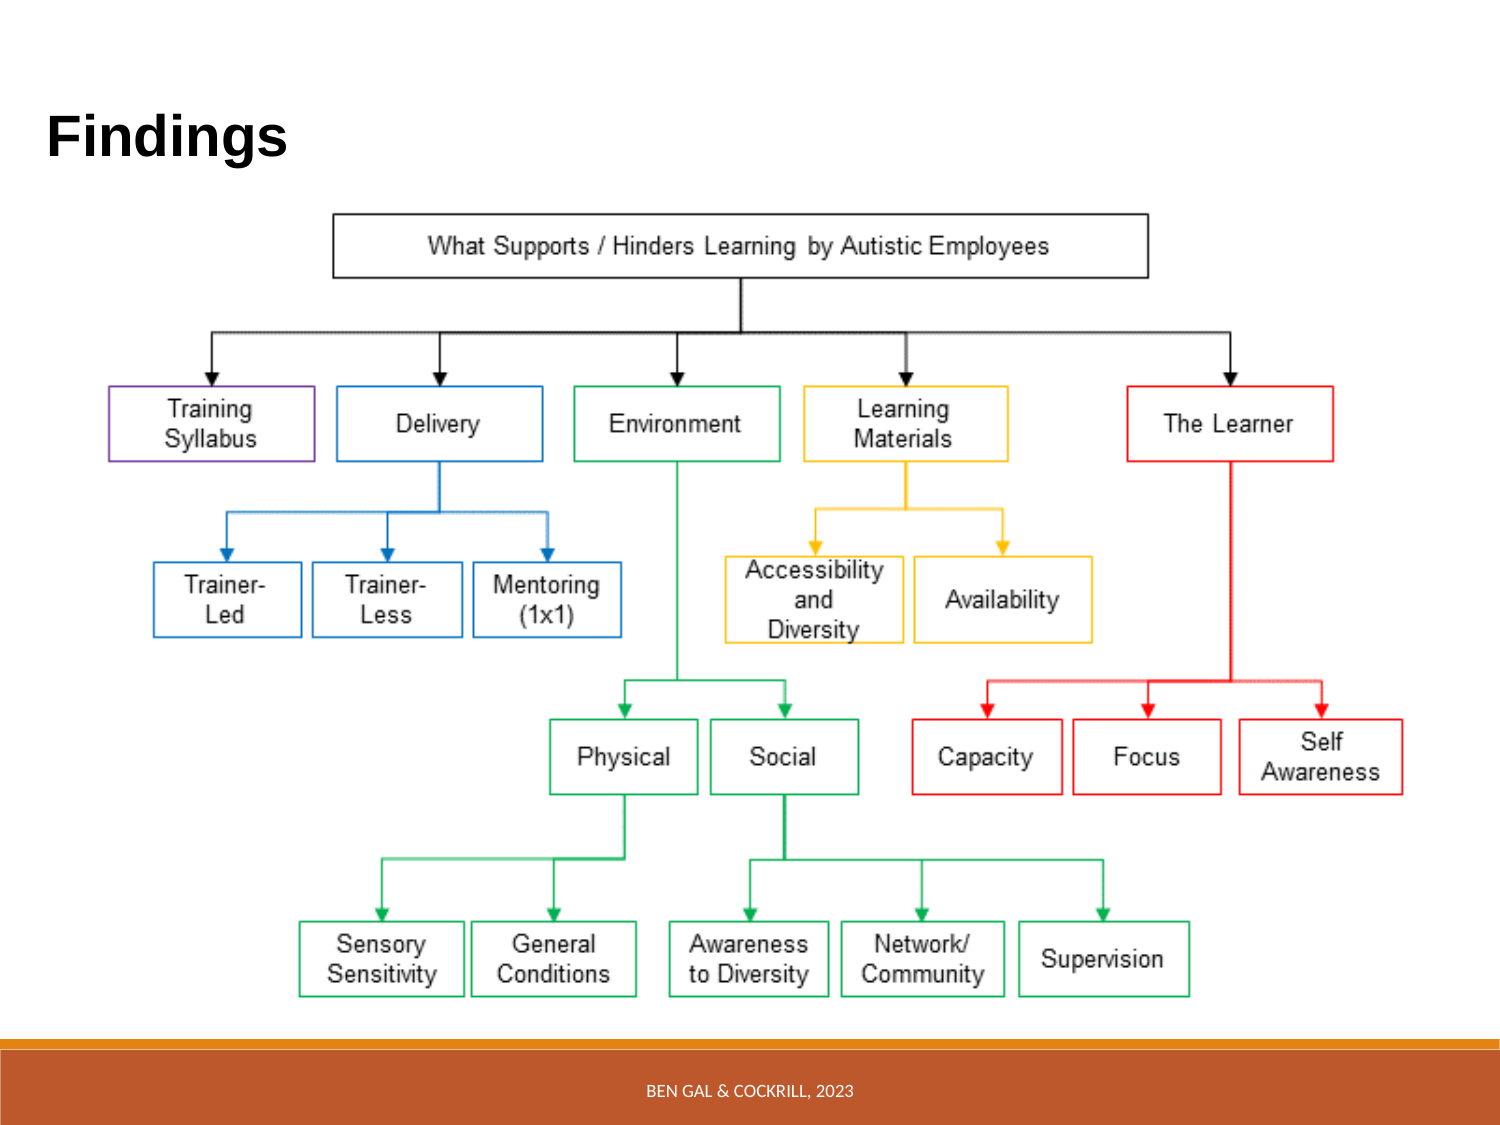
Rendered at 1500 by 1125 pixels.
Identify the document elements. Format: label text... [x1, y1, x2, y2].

picture [88, 195, 1414, 1012]
text_box Findings [32, 20, 1468, 176]
footer Ben Gal & Cockrill, 2023 [453, 1059, 1047, 1120]
